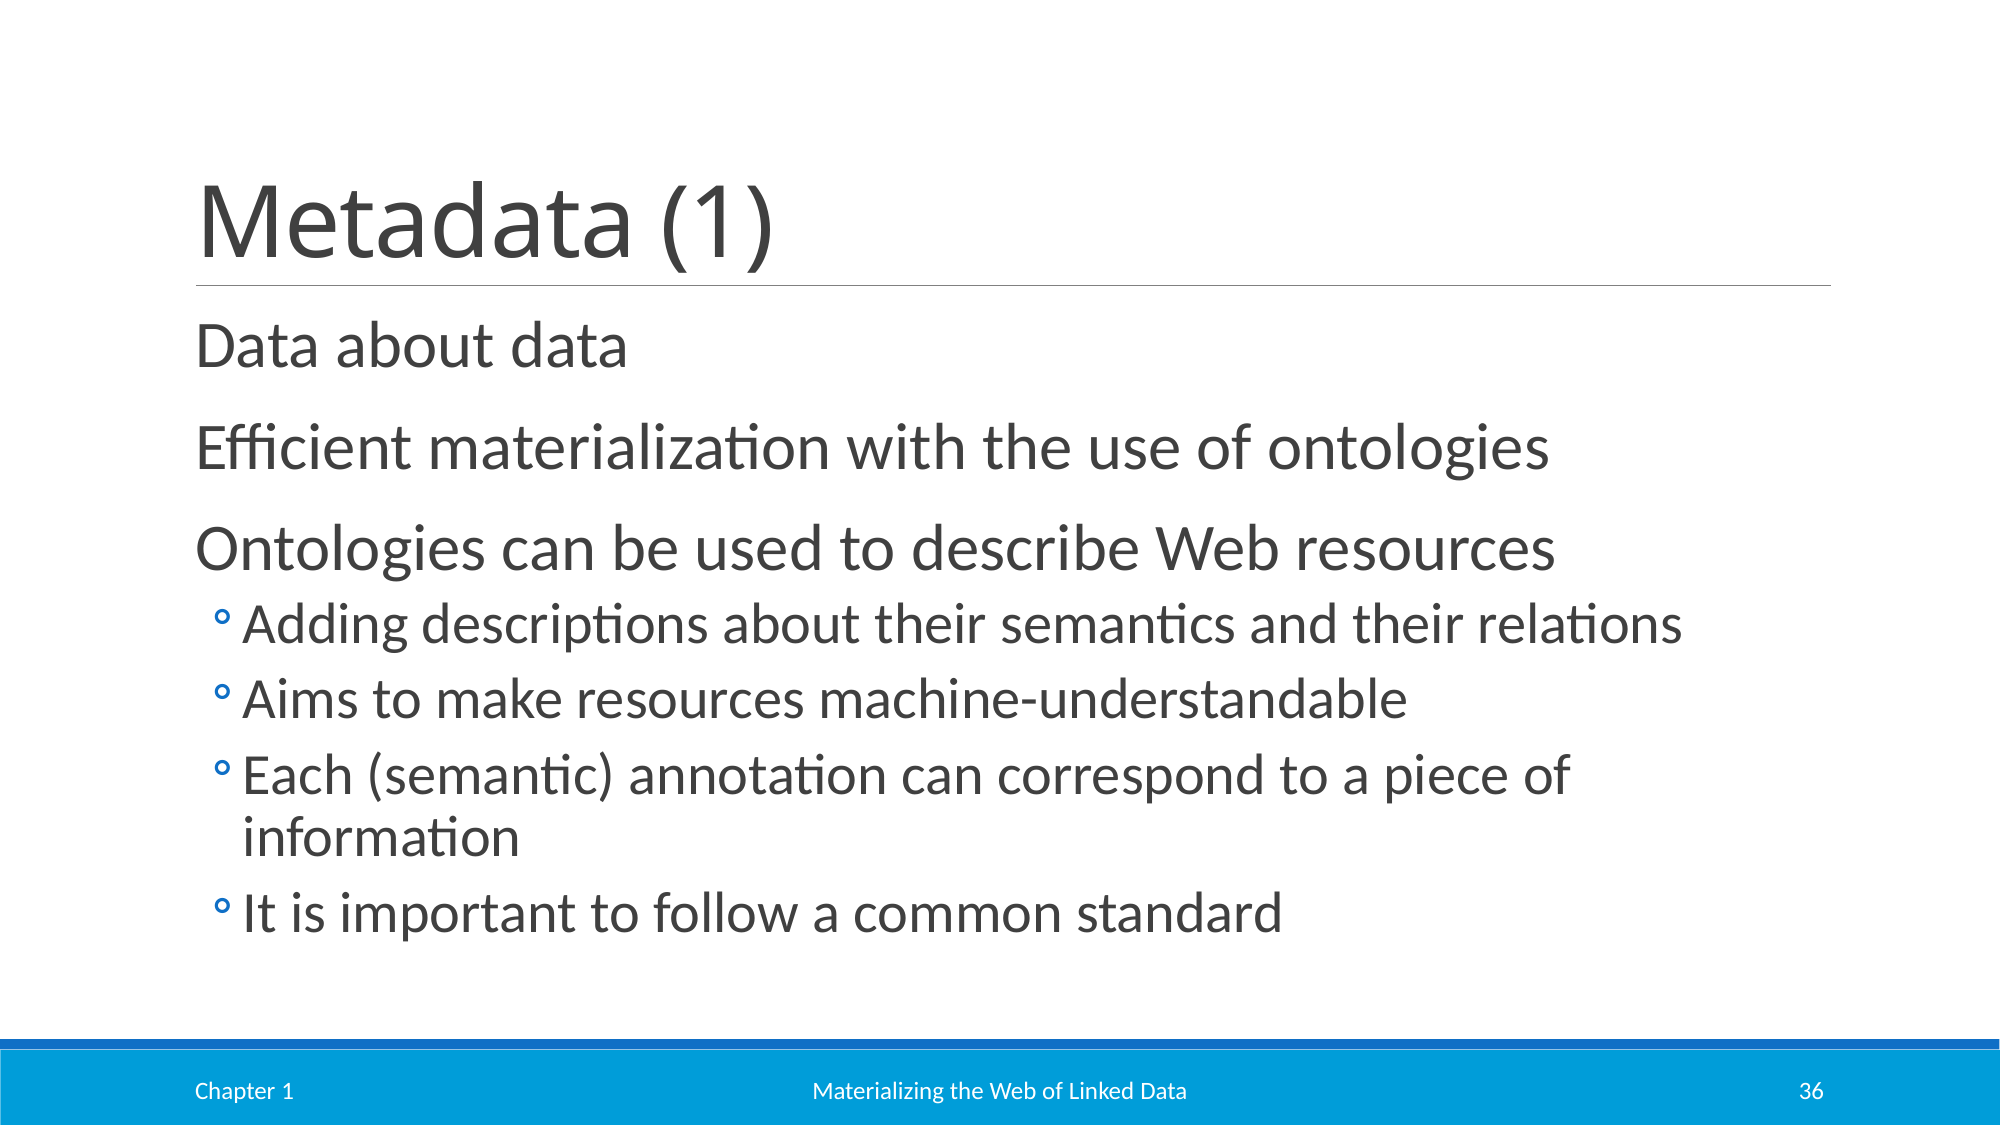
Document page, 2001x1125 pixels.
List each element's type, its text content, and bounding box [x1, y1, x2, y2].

footer Materializing the Web of Linked Data [604, 1059, 1396, 1120]
list Data about data Efficient materialization with the use of ontologies Ontologies can be used to describe Web resources Adding descriptions about their semantics and their relations Aims to make resources machine-understandable Each (semantic) annotation can correspond to a piece of information It is important to follow a common standard [180, 302, 1830, 963]
title Metadata (1) [180, 47, 1830, 285]
slide_number 36 [1624, 1059, 1840, 1120]
slide_number Chapter 1 [180, 1059, 586, 1120]
